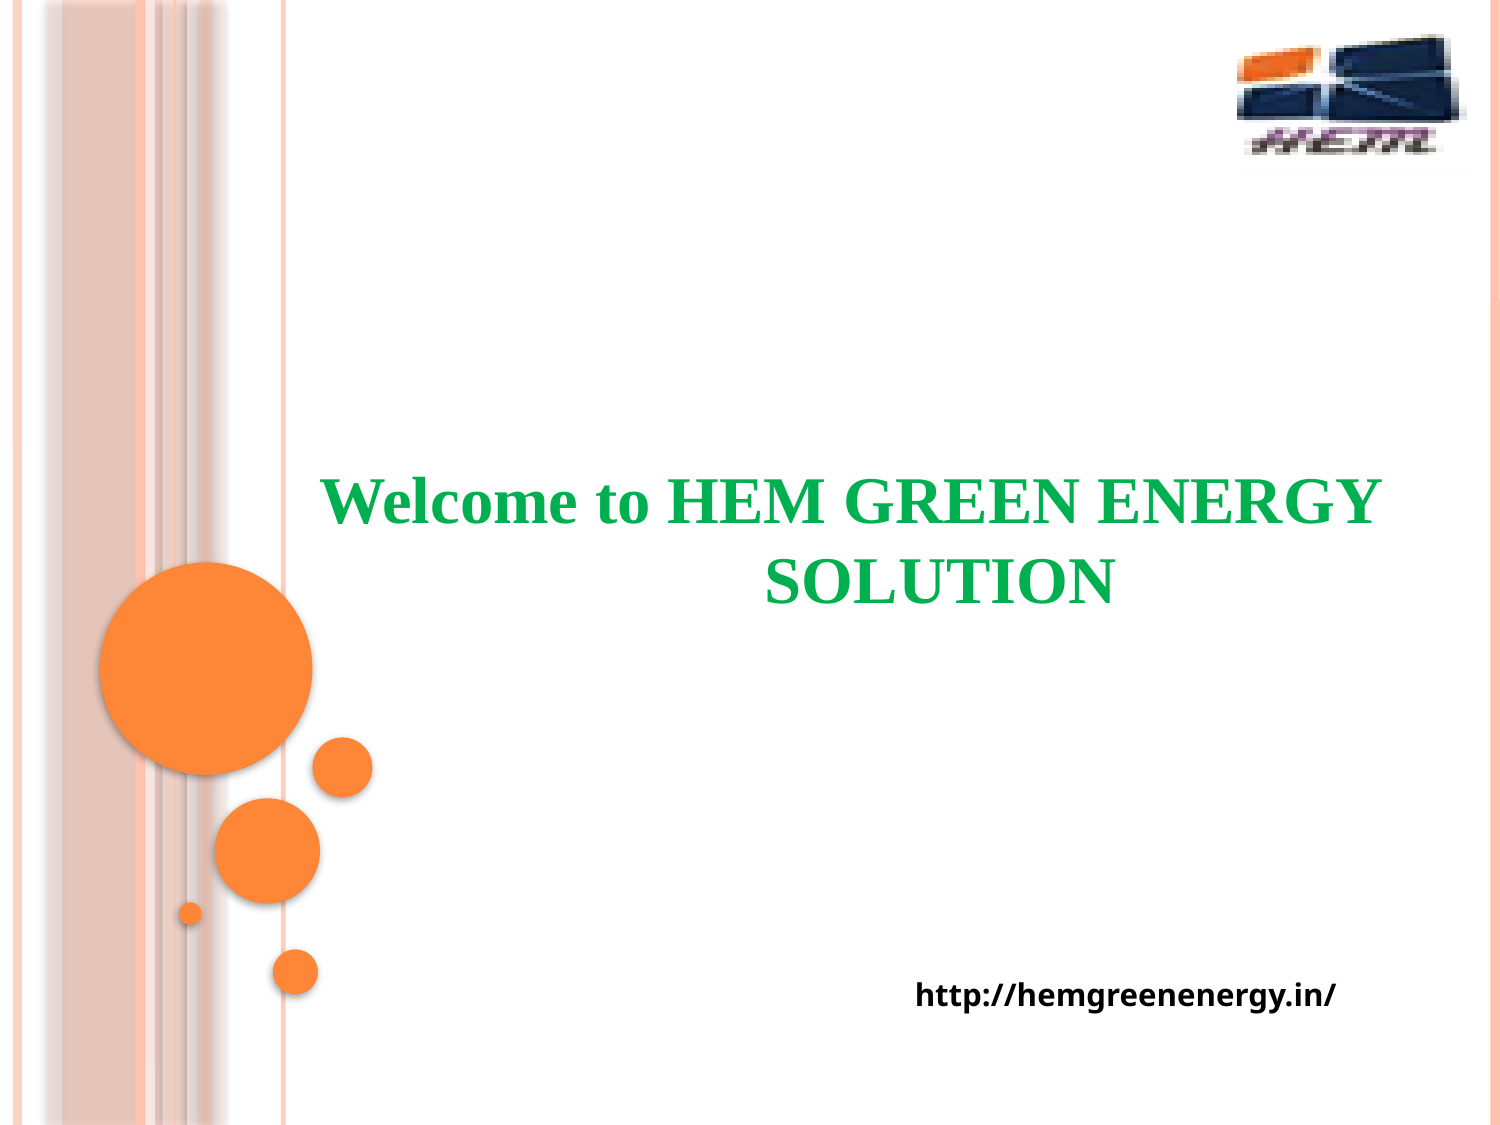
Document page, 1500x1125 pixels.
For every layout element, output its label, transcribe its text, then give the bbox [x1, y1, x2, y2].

subtitle Welcome to HEM GREEN ENERGY SOLUTION http://hemgreenenergy.in/ [0, 0, 1500, 1063]
picture [1236, 24, 1476, 188]
